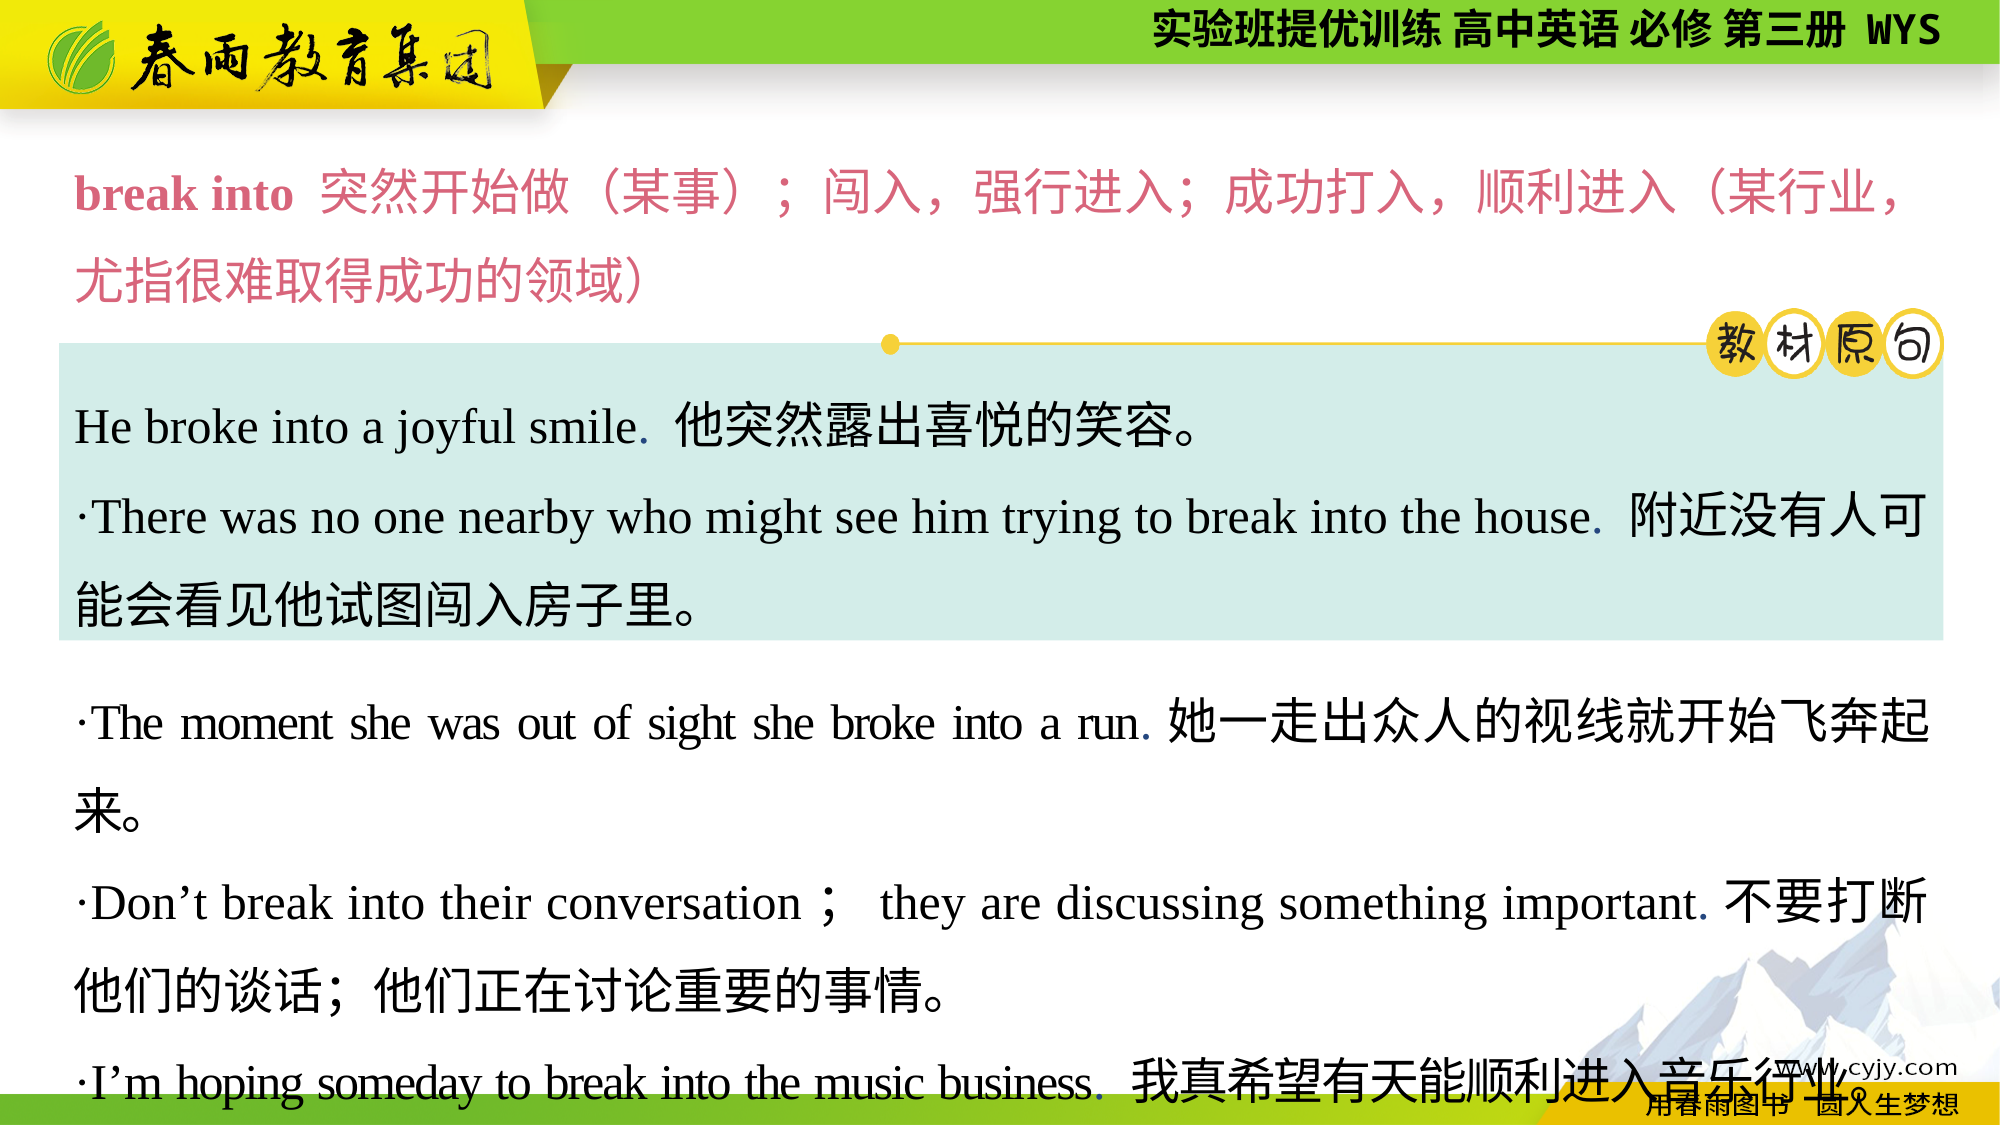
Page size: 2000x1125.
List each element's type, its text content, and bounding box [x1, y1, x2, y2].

picture [0, 0, 2000, 1125]
list break into 突然开始做（某事）；闯入，强行进入；成功打入，顺利进入（某行业，尤指很难取得成功的领域） [59, 122, 1944, 308]
text_box ·The moment she was out of sight she broke into a run.她一走出众人的视线就开始飞奔起来。 ·Don’t break into their conversation；they are discussing something important.不要打断他们的谈话；他们正在讨论重要的事情。 ·I’m hoping someday to break into the music business. 我真希望有天能顺利进入音乐行业。 [59, 651, 1944, 1117]
text_box He broke into a joyful smile. 他突然露出喜悦的笑容。 ·There was no one nearby who might see him trying to break into the house. 附近没有人可能会看见他试图闯入房子里。 [59, 343, 1944, 641]
